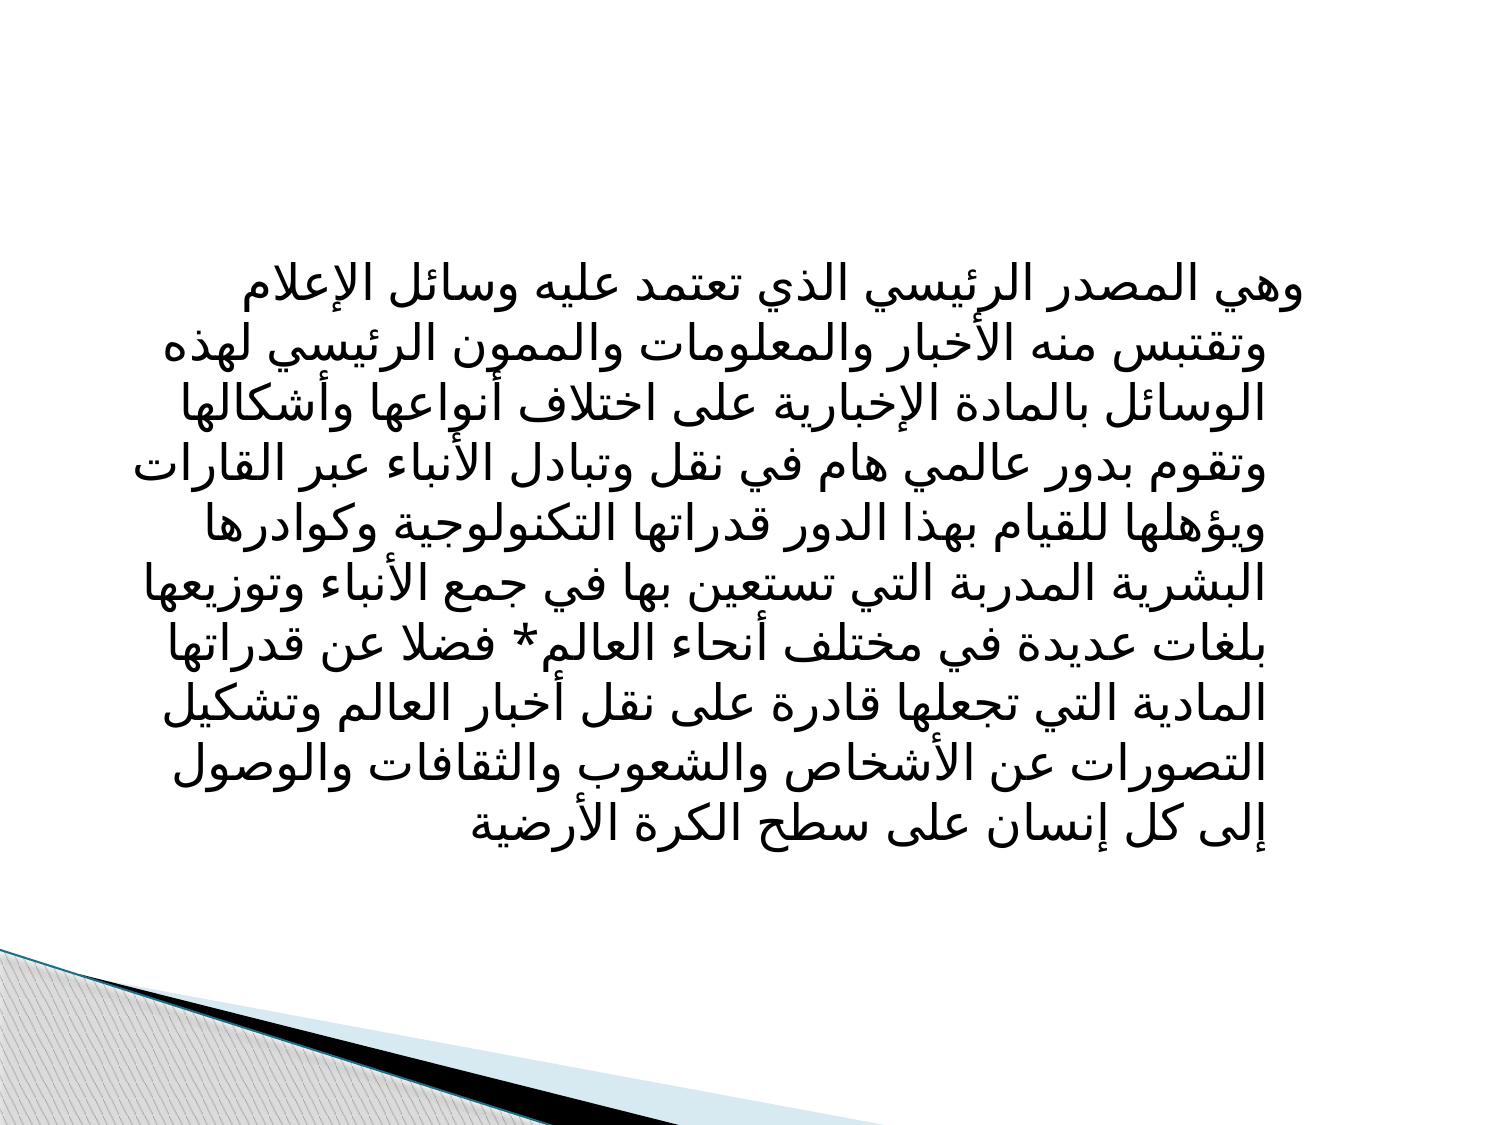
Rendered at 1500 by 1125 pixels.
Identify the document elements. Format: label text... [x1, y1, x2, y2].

list وهي المصدر الرئيسي الذي تعتمد عليه وسائل الإعلام وتقتبس منه الأخبار والمعلومات والممون الرئيسي لهذه الوسائل بالمادة الإخبارية على اختلاف أنواعها وأشكالها وتقوم بدور عالمي هام في نقل وتبادل الأنباء عبر القارات ويؤهلها للقيام بهذا الدور قدراتها التكنولوجية وكوادرها البشرية المدربة التي تستعين بها في جمع الأنباء وتوزيعها بلغات عديدة في مختلف أنحاء العالم* فضلا عن قدراتها المادية التي تجعلها قادرة على نقل أخبار العالم وتشكيل التصورات عن الأشخاص والشعوب والثقافات والوصول إلى كل إنسان على سطح الكرة الأرضية [75, 243, 1425, 986]
